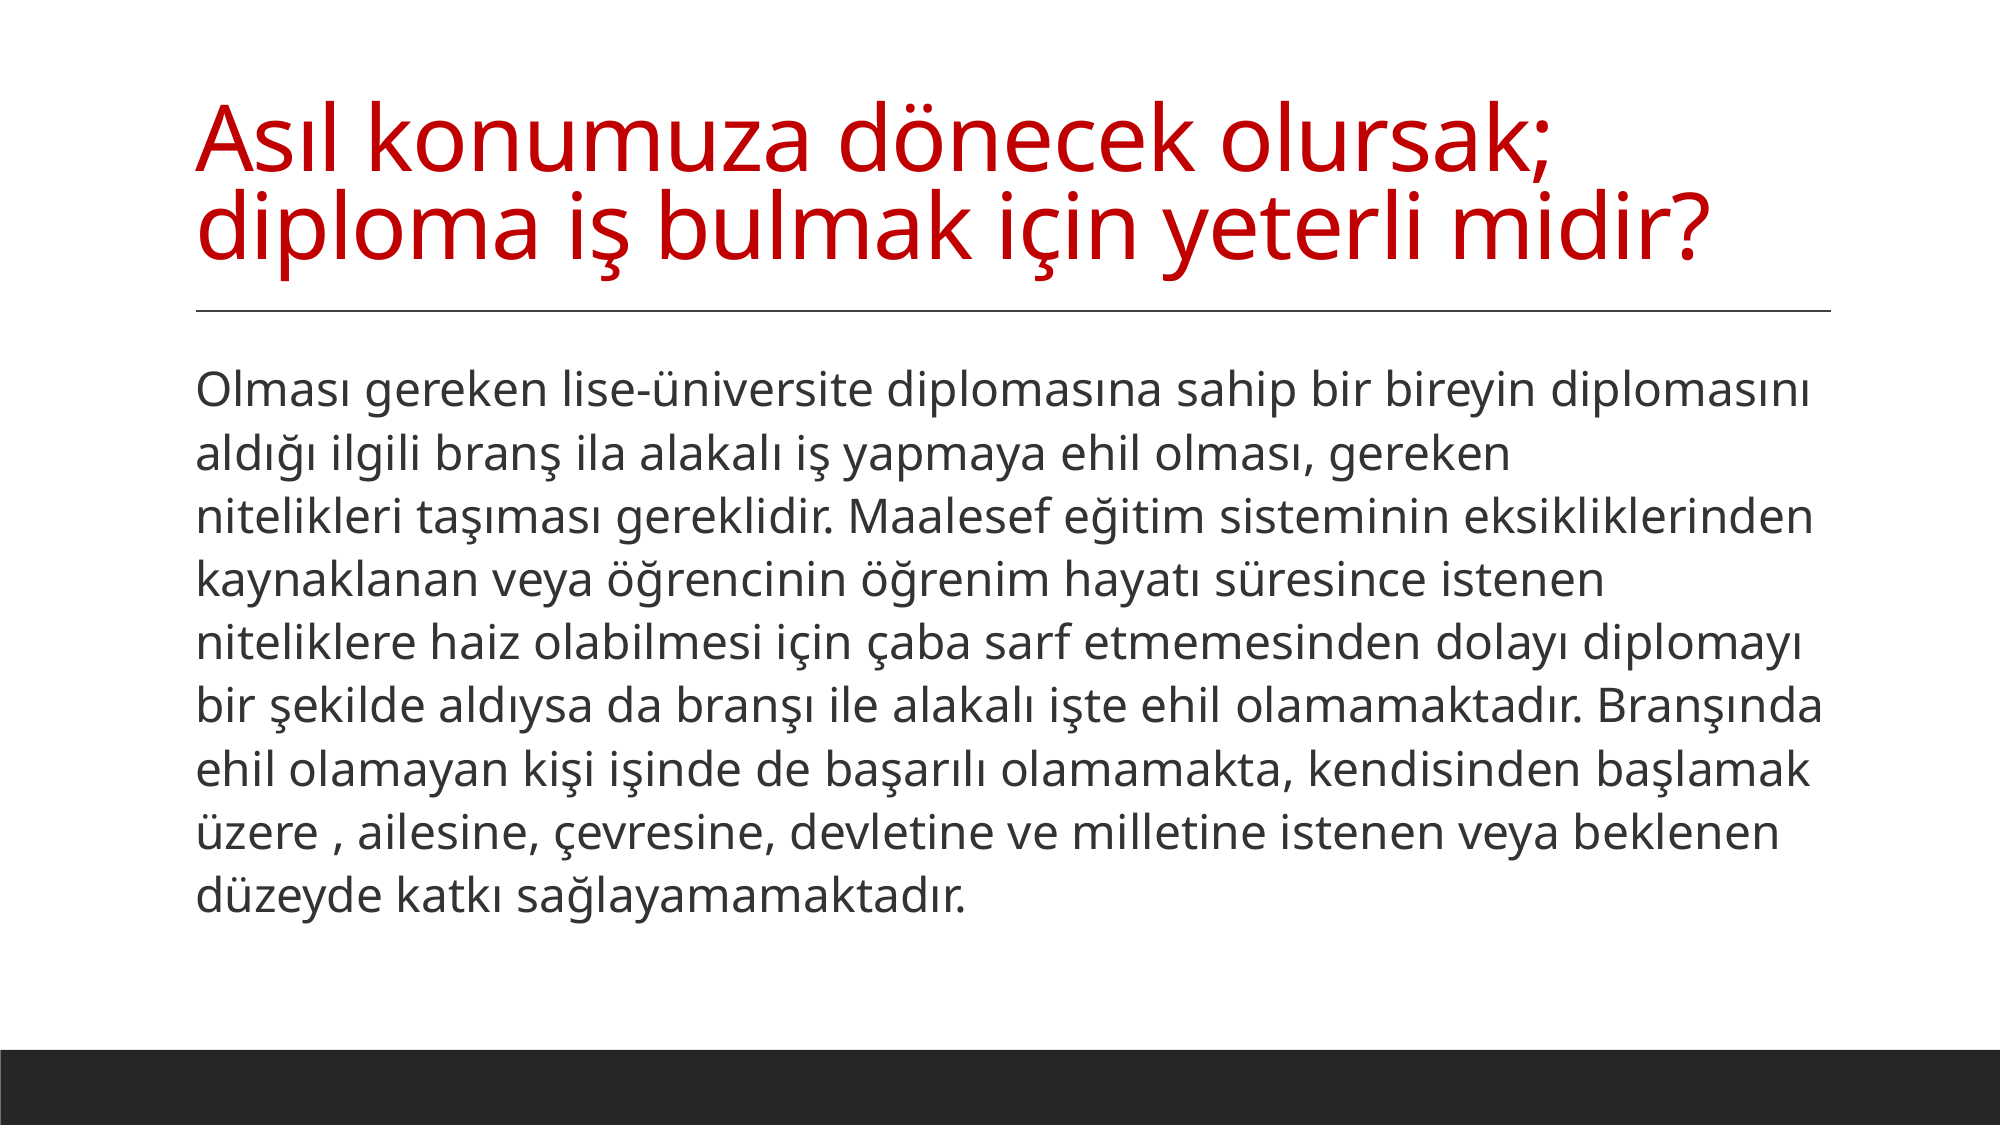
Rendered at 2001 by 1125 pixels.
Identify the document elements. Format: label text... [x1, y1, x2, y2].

title Asıl konumuza dönecek olursak; diploma iş bulmak için yeterli midir? [180, 47, 1830, 285]
list Olması gereken lise-üniversite diplomasına sahip bir bireyin diplomasını aldığı ilgili branş ila alakalı iş yapmaya ehil olması, gereken nitelikleri taşıması gereklidir. Maalesef eğitim sisteminin eksikliklerinden kaynaklanan veya öğrencinin öğrenim hayatı süresince istenen niteliklere haiz olabilmesi için çaba sarf etmemesinden dolayı diplomayı bir şekilde aldıysa da branşı ile alakalı işte ehil olamamaktadır. Branşında ehil olamayan kişi işinde de başarılı olamamakta, kendisinden başlamak üzere , ailesine, çevresine, devletine ve milletine istenen veya beklenen düzeyde katkı sağlayamamaktadır. [180, 345, 1830, 963]
